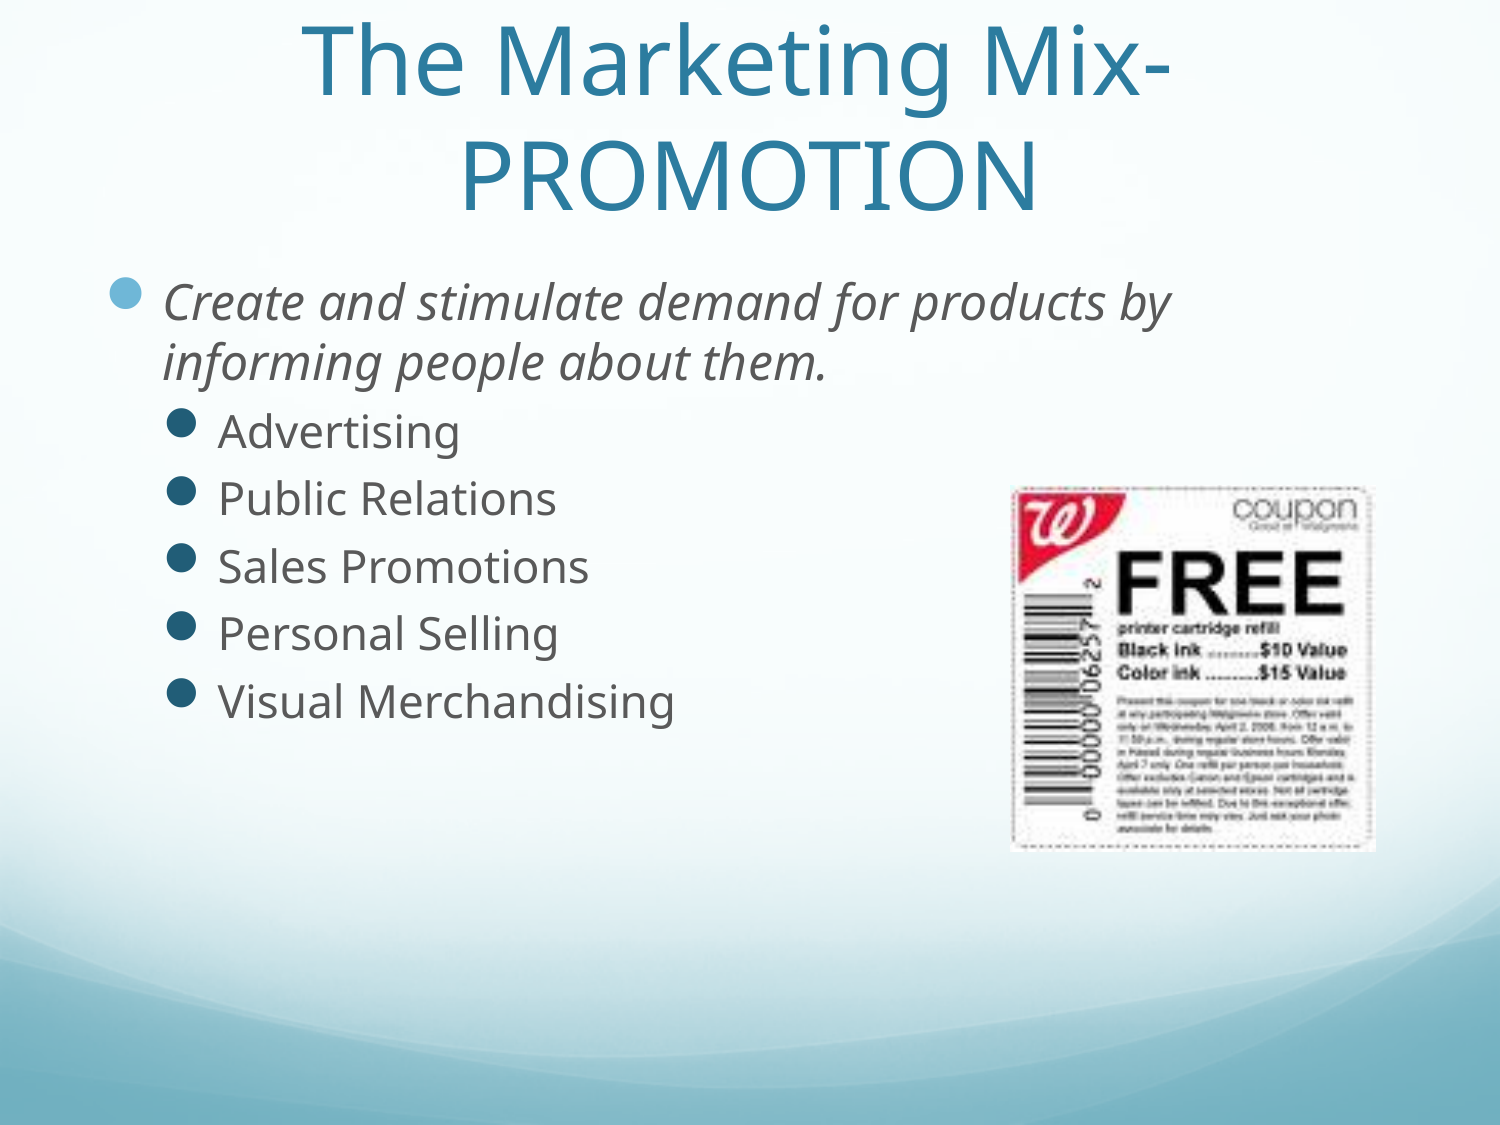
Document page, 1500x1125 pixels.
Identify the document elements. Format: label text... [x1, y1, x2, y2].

picture [1010, 484, 1376, 853]
title The Marketing Mix- PROMOTION [90, 17, 1410, 237]
list Create and stimulate demand for products by informing people about them. Advertising Public Relations Sales Promotions Personal Selling Visual Merchandising [90, 262, 1410, 975]
